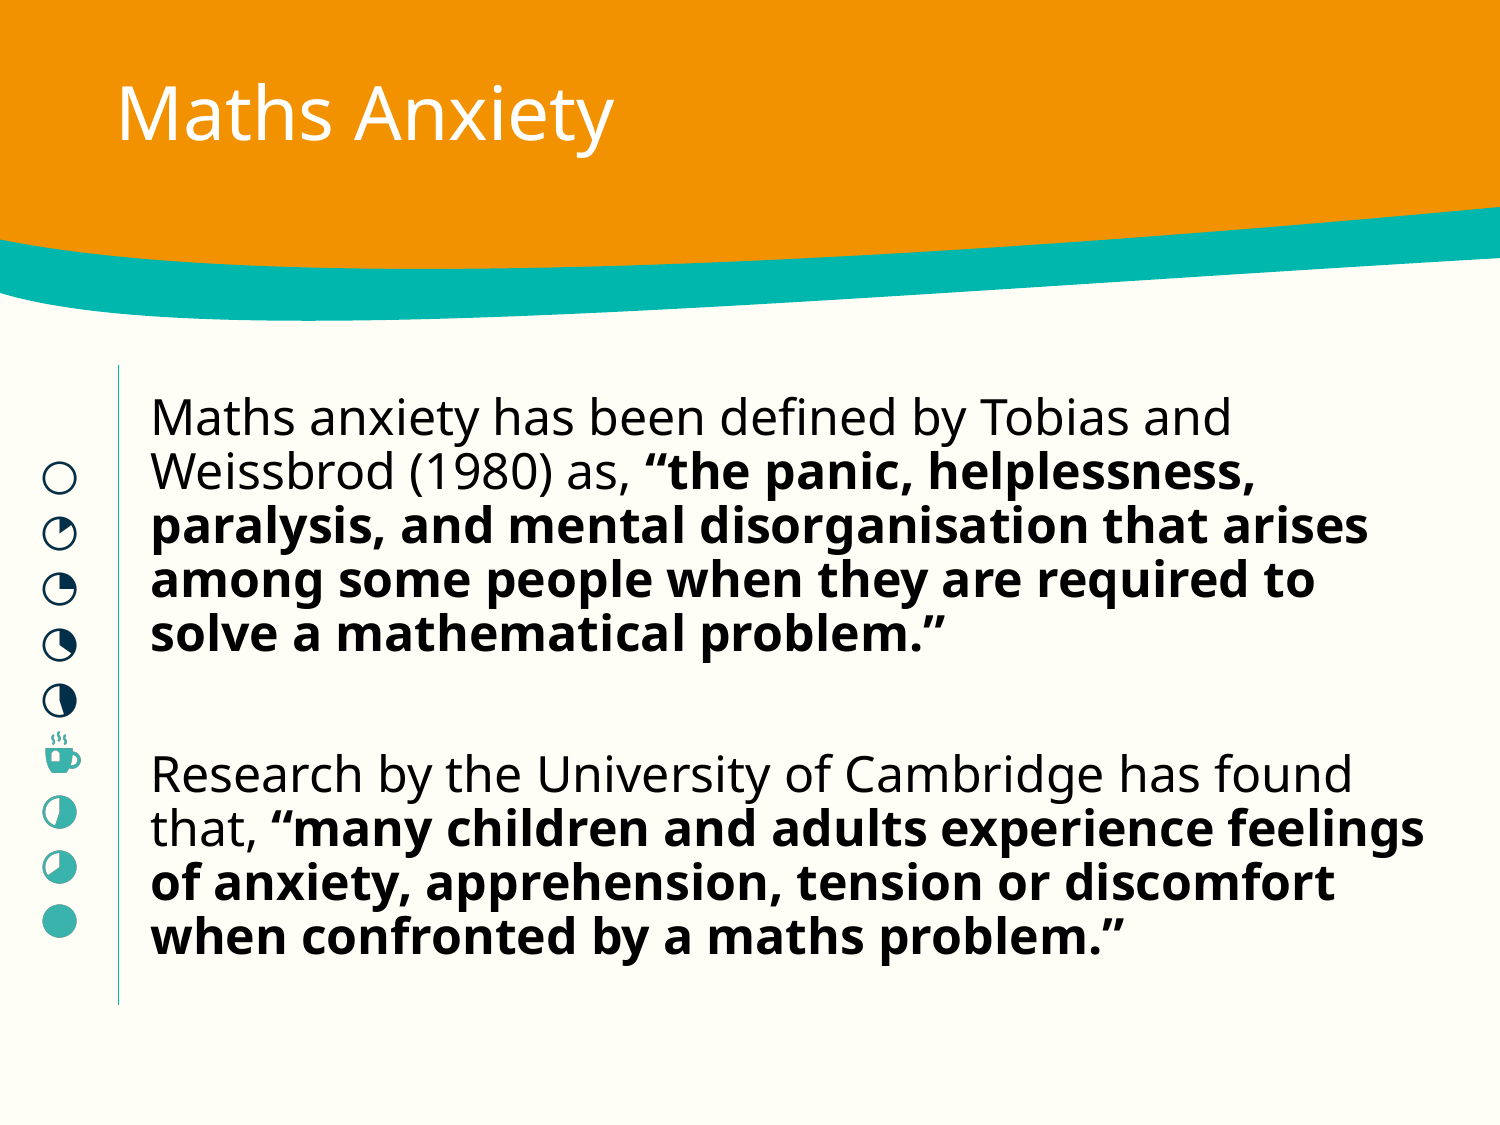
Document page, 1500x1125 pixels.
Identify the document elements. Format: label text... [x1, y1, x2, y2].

picture [38, 900, 81, 942]
picture [38, 846, 81, 888]
picture [38, 791, 81, 833]
picture [38, 624, 81, 666]
picture [38, 457, 81, 499]
picture [38, 568, 81, 610]
picture [38, 679, 81, 722]
list Maths Anxiety [100, 67, 1411, 258]
picture [38, 512, 81, 555]
picture [36, 725, 90, 779]
list Maths anxiety has been defined by Tobias and Weissbrod (1980) as, “the panic, helplessness, paralysis, and mental disorganisation that arises among some people when they are required to solve a mathematical problem.” Research by the University of Cambridge has found that, “many children and adults experience feelings of anxiety, apprehension, tension or discomfort when confronted by a maths problem.” [135, 384, 1446, 1033]
